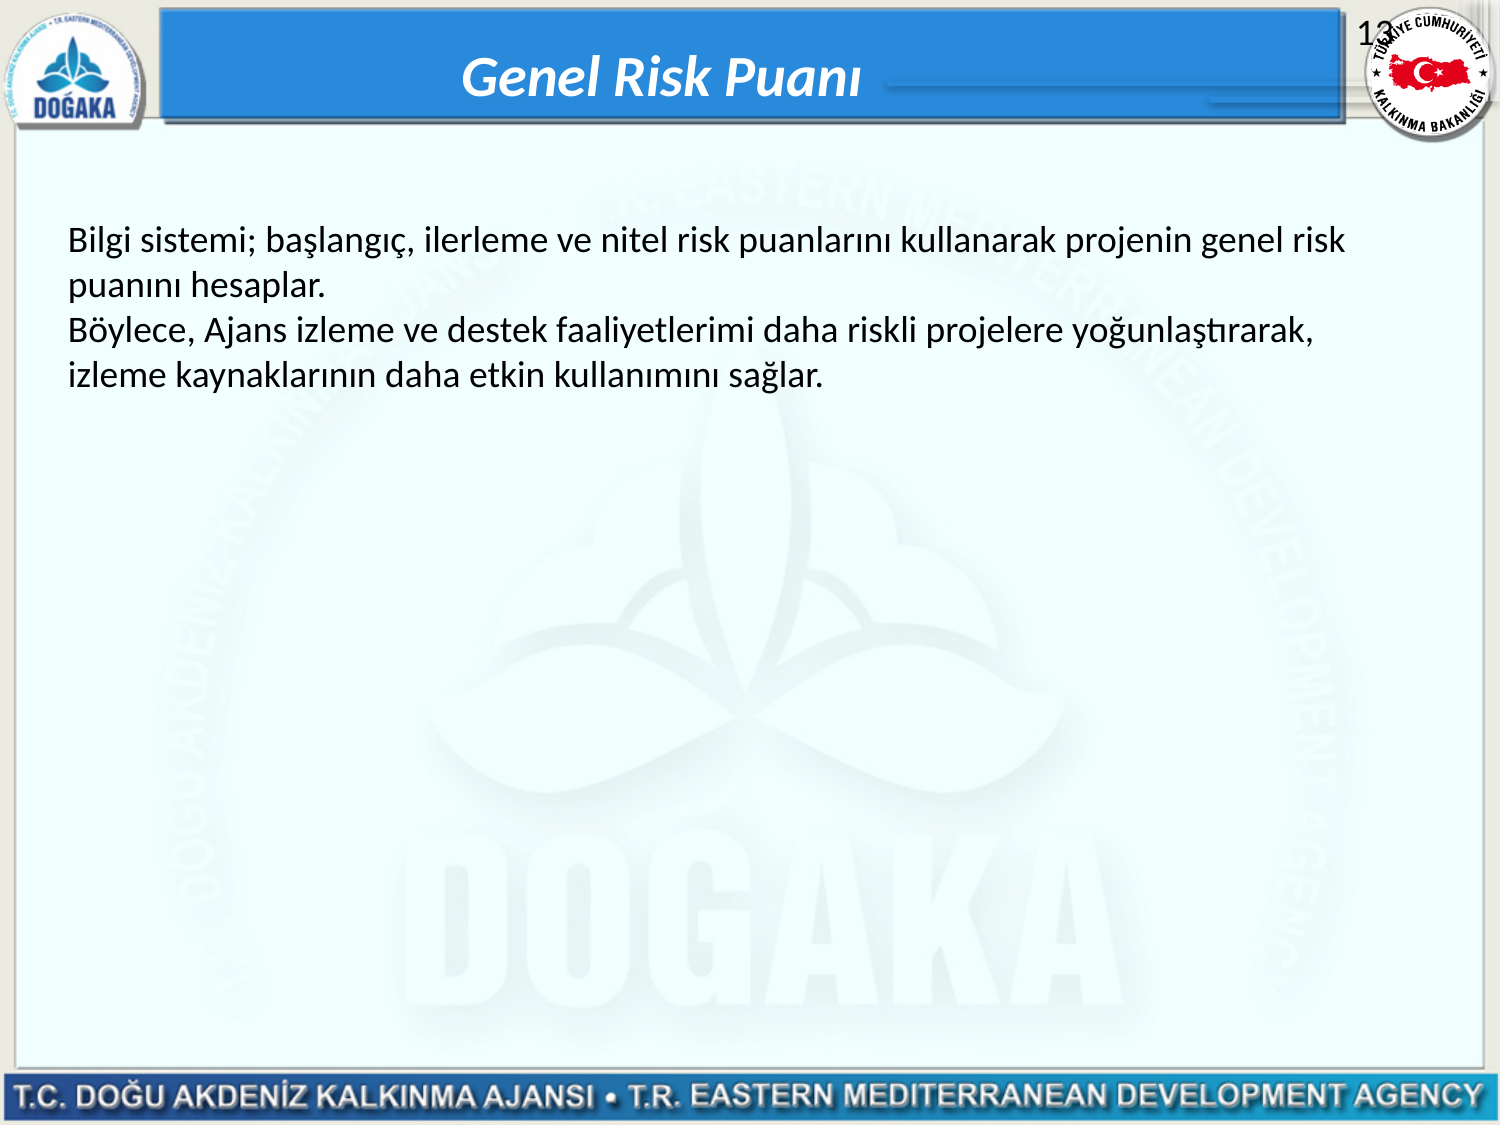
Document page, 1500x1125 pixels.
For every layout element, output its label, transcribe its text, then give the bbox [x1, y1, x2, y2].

title Genel Risk Puanı [336, 30, 988, 104]
picture [0, 0, 1500, 1125]
slide_number 13 [1340, 0, 1466, 61]
list Bilgi sistemi; başlangıç, ilerleme ve nitel risk puanlarını kullanarak projenin genel risk puanını hesaplar. Böylece, Ajans izleme ve destek faaliyetlerimi daha riskli projelere yoğunlaştırarak, izleme kaynaklarının daha etkin kullanımını sağlar. [53, 208, 1404, 674]
